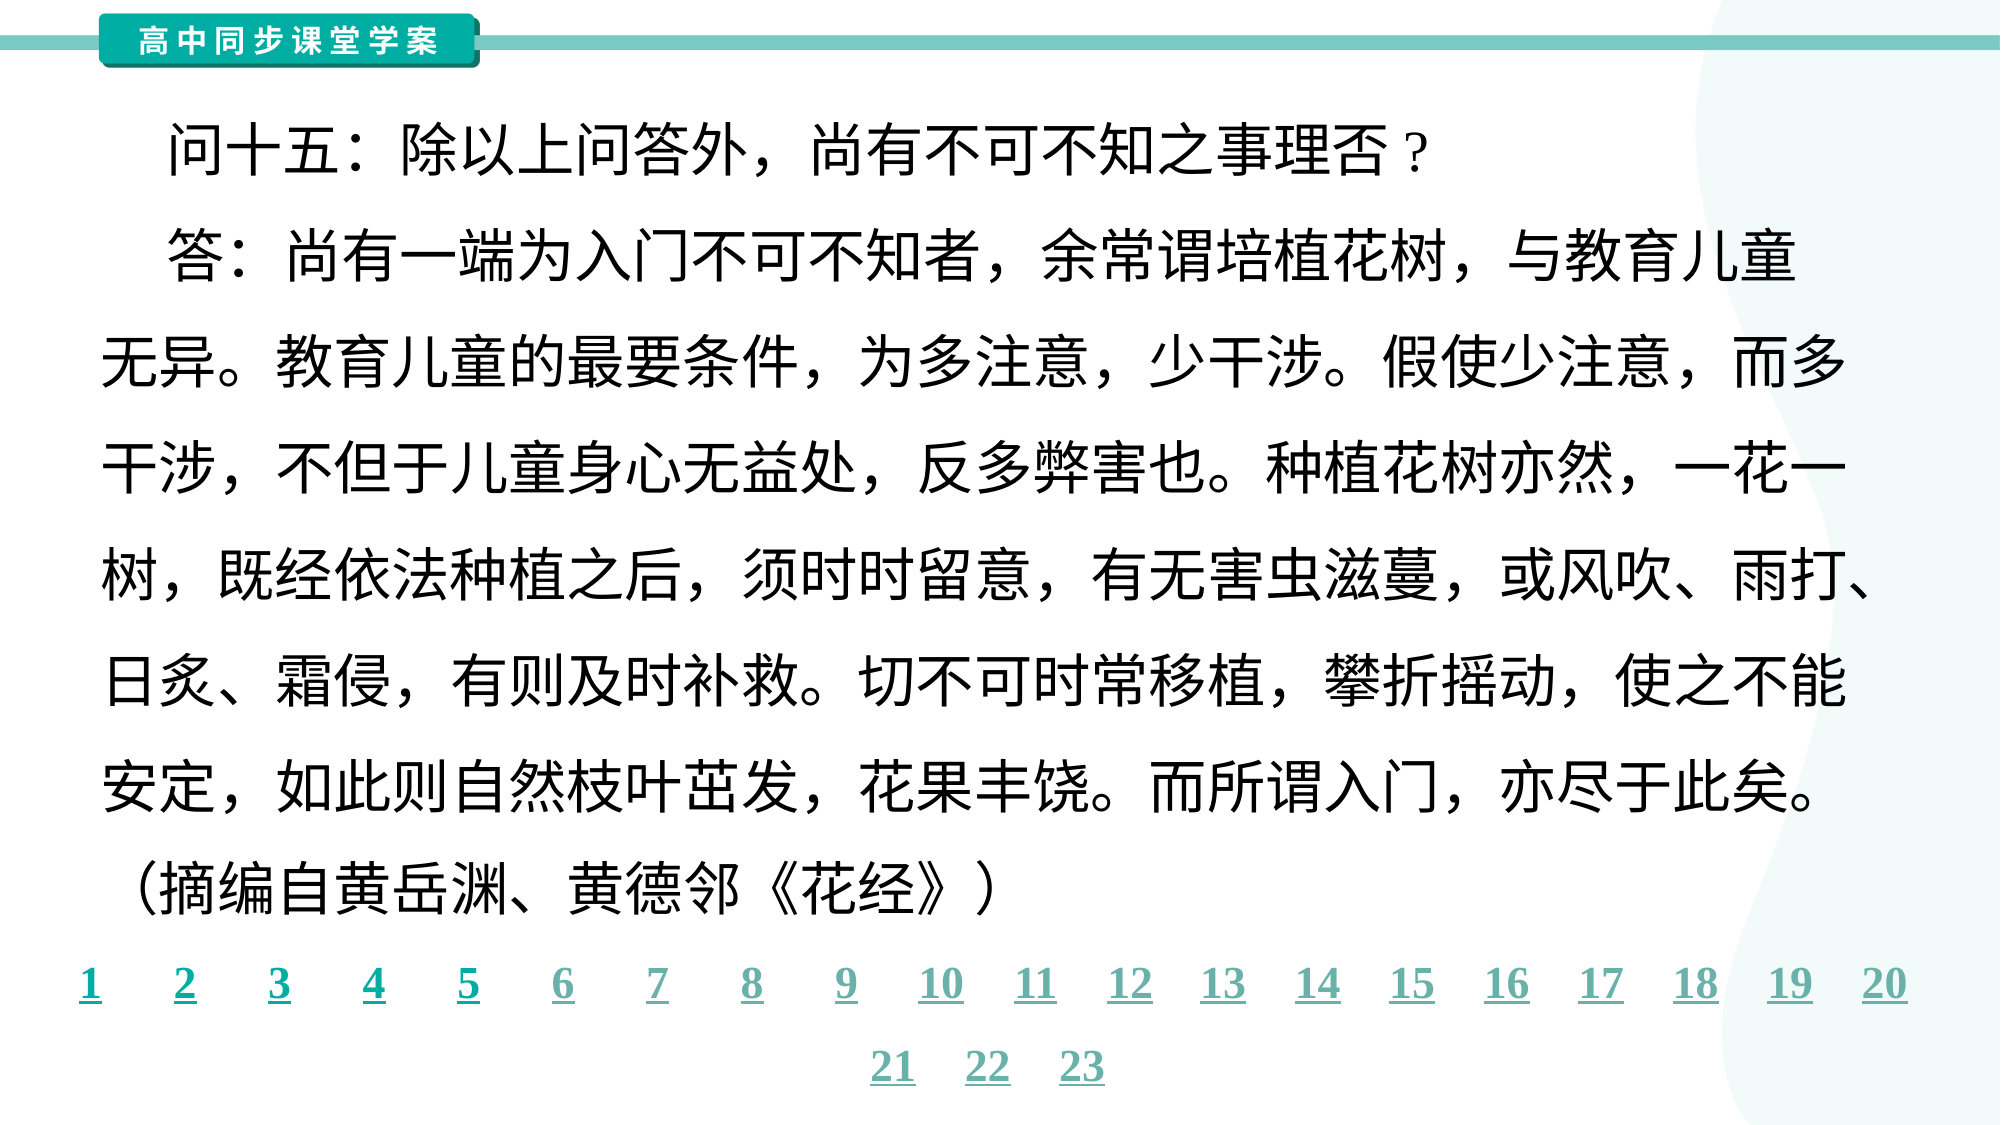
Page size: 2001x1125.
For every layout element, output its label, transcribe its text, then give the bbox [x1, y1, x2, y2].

picture [0, 0, 2000, 1125]
text_box 问十五：除以上问答外，尚有不可不知之事理否? 答：尚有一端为入门不可不知者，余常谓培植花树，与教育儿童 无异。教育儿童的最要条件，为多注意，少干涉。假使少注意，而多 干涉，不但于儿童身心无益处，反多弊害也。种植花树亦然，一花一 树，既经依法种植之后，须时时留意，有无害虫滋蔓，或风吹、雨打、 日炙、霜侵，有则及时补救。切不可时常移植，攀折摇动，使之不能 安定，如此则自然枝叶茁发，花果丰饶。而所谓入门，亦尽于此矣。 （摘编自黄岳渊、黄德邻《花经》）#1.17 [100, 76, 1899, 911]
